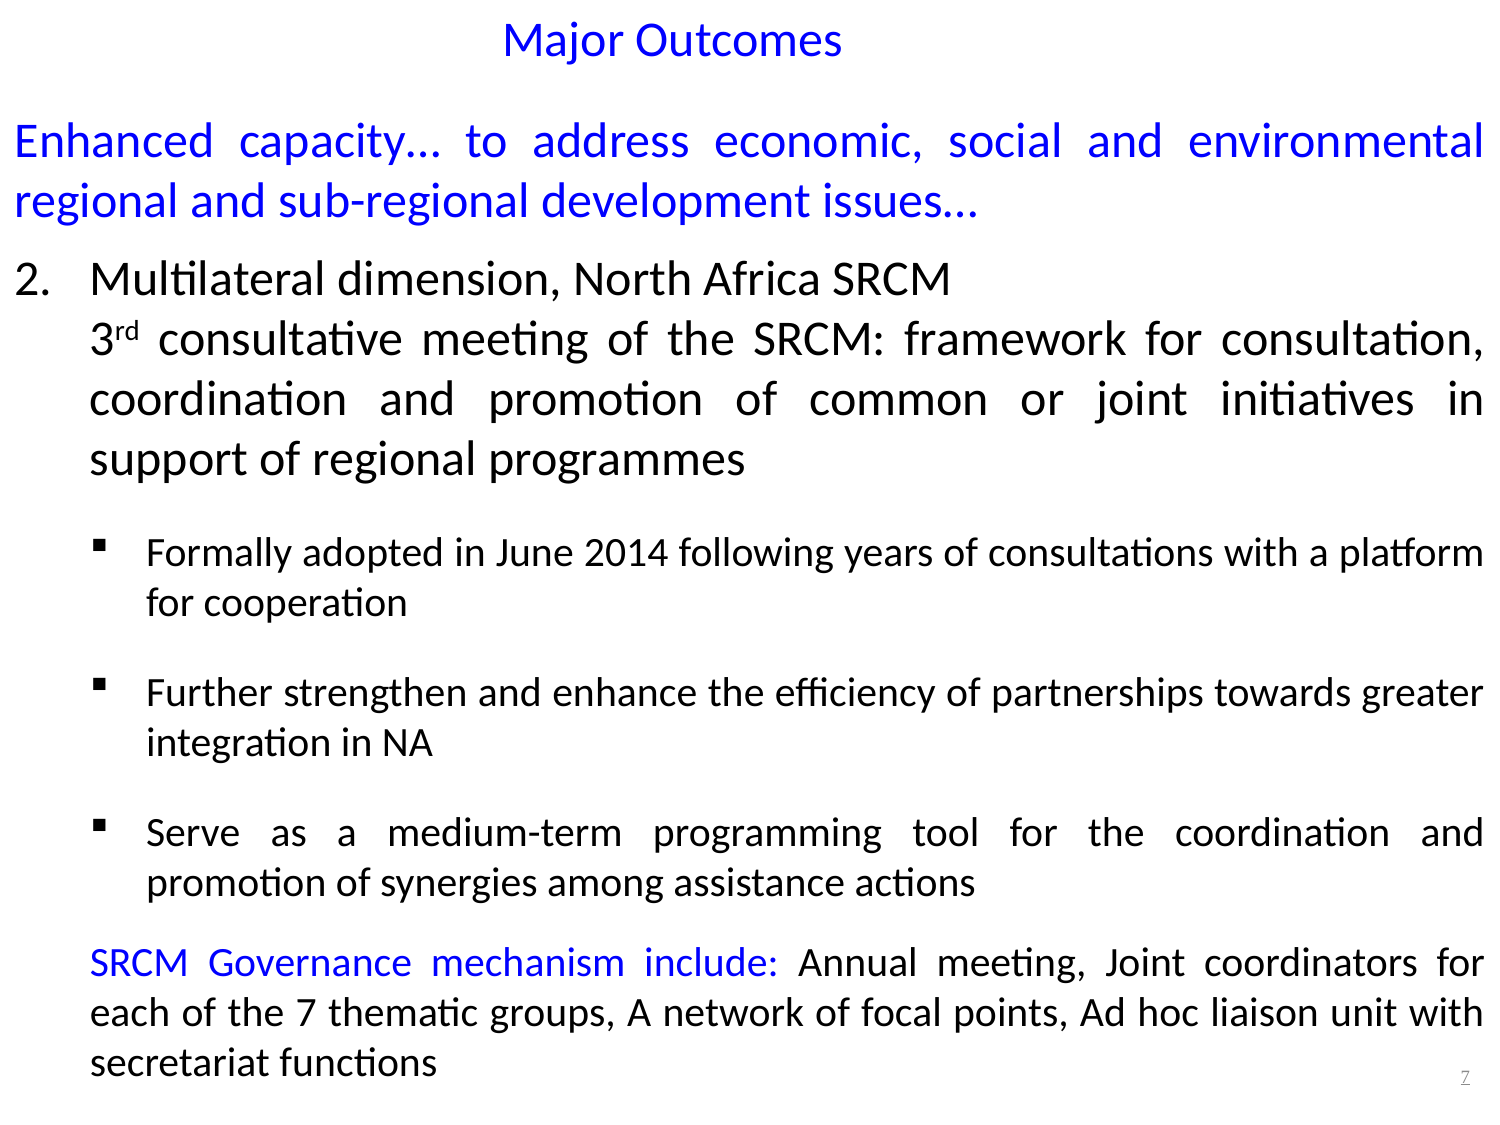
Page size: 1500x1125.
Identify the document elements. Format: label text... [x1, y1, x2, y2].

text_box Major Outcomes [487, 0, 900, 74]
slide_number 7 [1422, 1045, 1486, 1106]
text_box Enhanced capacity… to address economic, social and environmental regional and sub-regional development issues… Multilateral dimension, North Africa SRCM 3rd consultative meeting of the SRCM: framework for consultation, coordination and promotion of common or joint initiatives in support of regional programmes Formally adopted in June 2014 following years of consultations with a platform for cooperation Further strengthen and enhance the efficiency of partnerships towards greater integration in NA Serve as a medium-term programming tool for the coordination and promotion of synergies among assistance actions SRCM Governance mechanism include: Annual meeting, Joint coordinators for each of the 7 thematic groups, A network of focal points, Ad hoc liaison unit with secretariat functions [0, 99, 1500, 1093]
